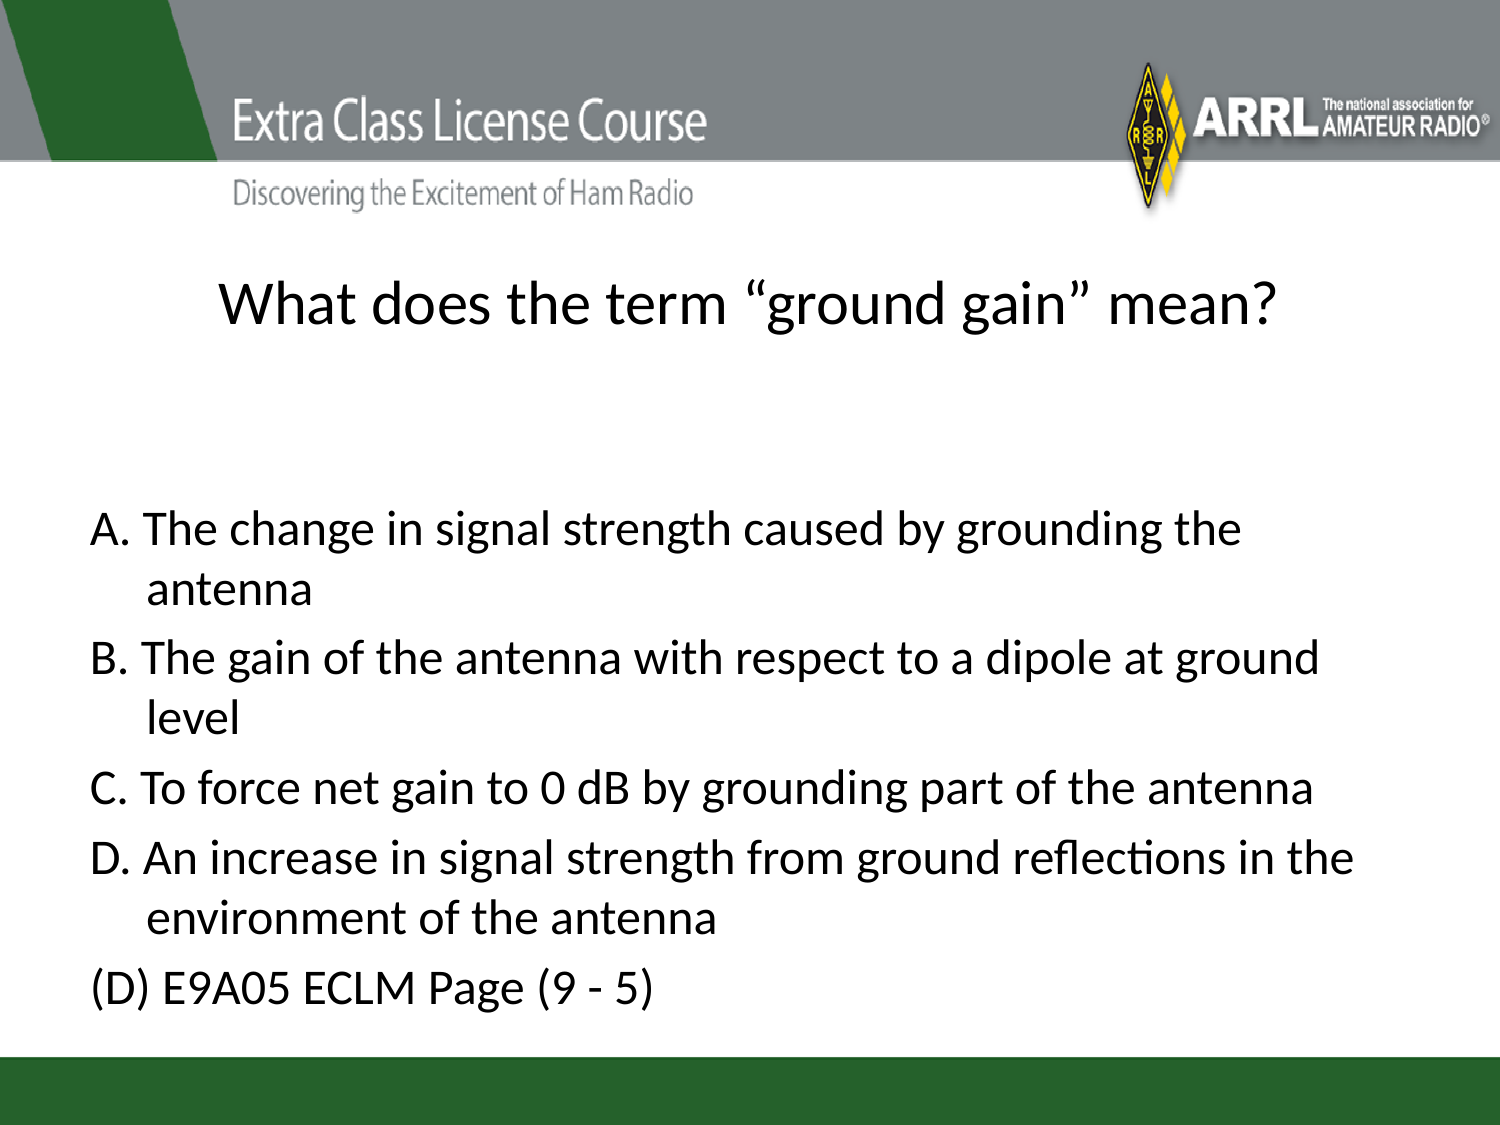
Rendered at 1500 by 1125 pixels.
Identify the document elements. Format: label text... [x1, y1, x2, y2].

picture [0, 0, 1500, 1125]
list A. The change in signal strength caused by grounding the antenna B. The gain of the antenna with respect to a dipole at ground level C. To force net gain to 0 dB by grounding part of the antenna D. An increase in signal strength from ground reflections in the environment of the antenna (D) E9A05 ECLM Page (9 - 5) [75, 487, 1425, 1005]
title What does the term “ground gain” mean? [75, 254, 1425, 435]
